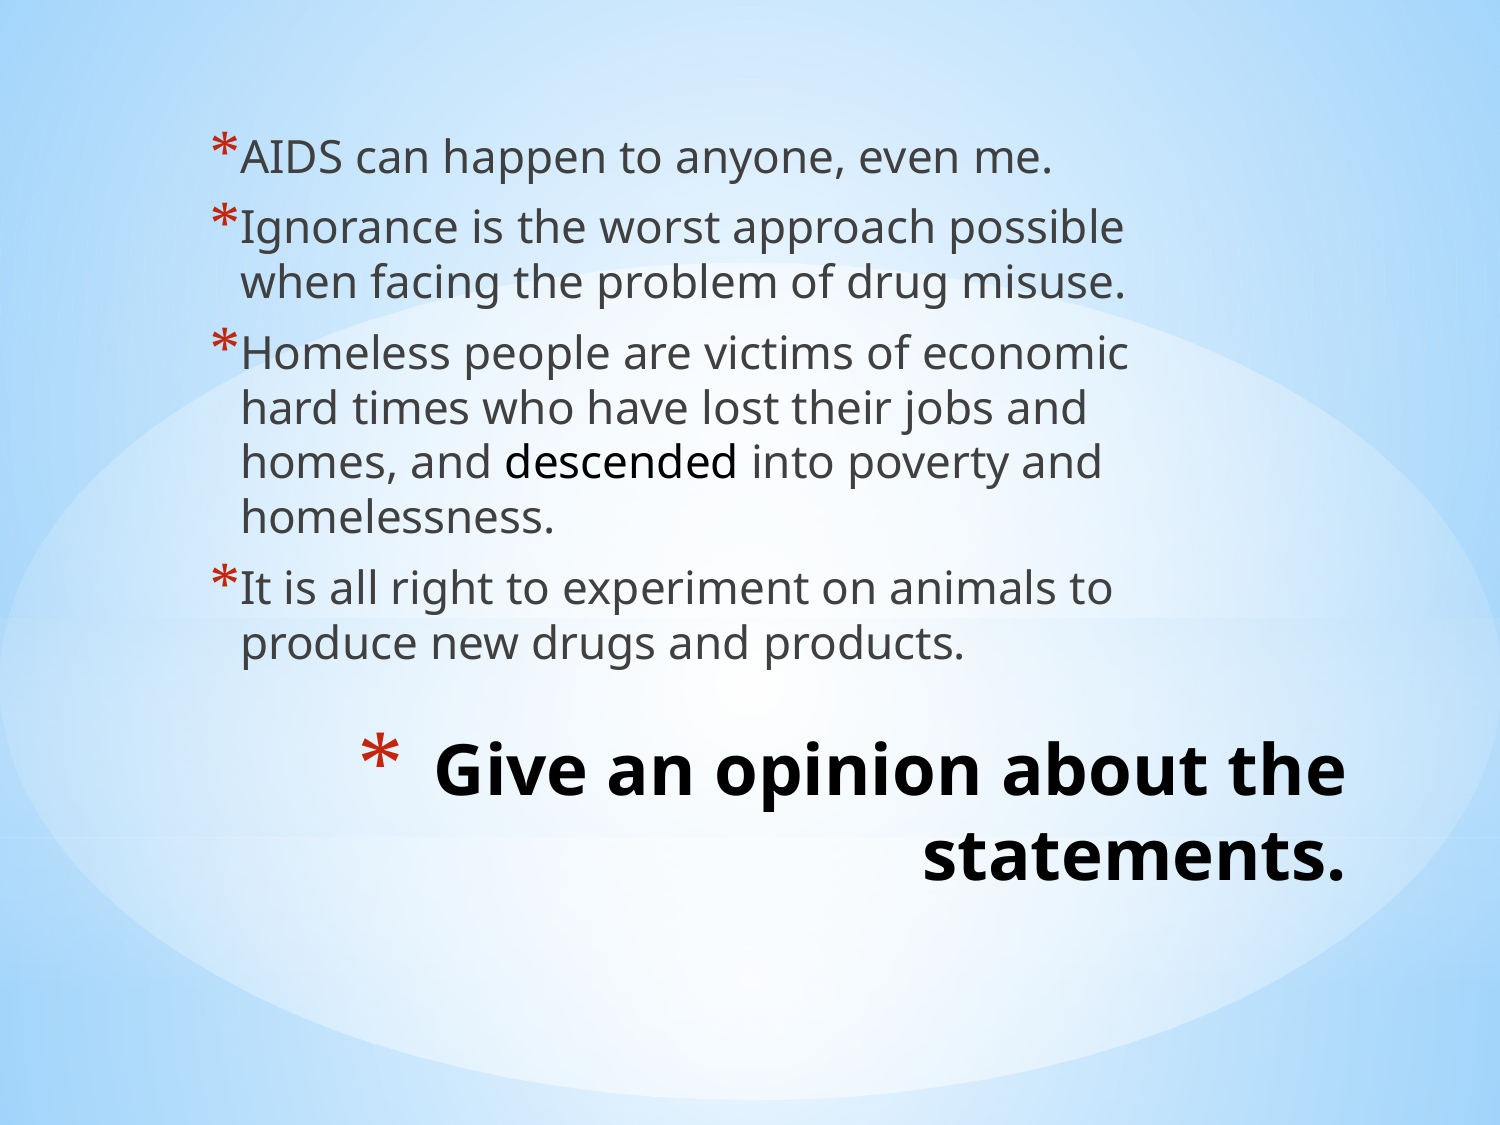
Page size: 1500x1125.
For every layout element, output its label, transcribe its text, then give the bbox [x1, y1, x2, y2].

list AIDS can happen to anyone, even me. Ignorance is the worst approach possible when facing the problem of drug misuse. Homeless people are victims of economic hard times who have lost their jobs and homes, and descended into poverty and homelessness. It is all right to experiment on animals to produce new drugs and products. [187, 120, 1238, 690]
title Give an opinion about the statements. [294, 717, 1363, 905]
